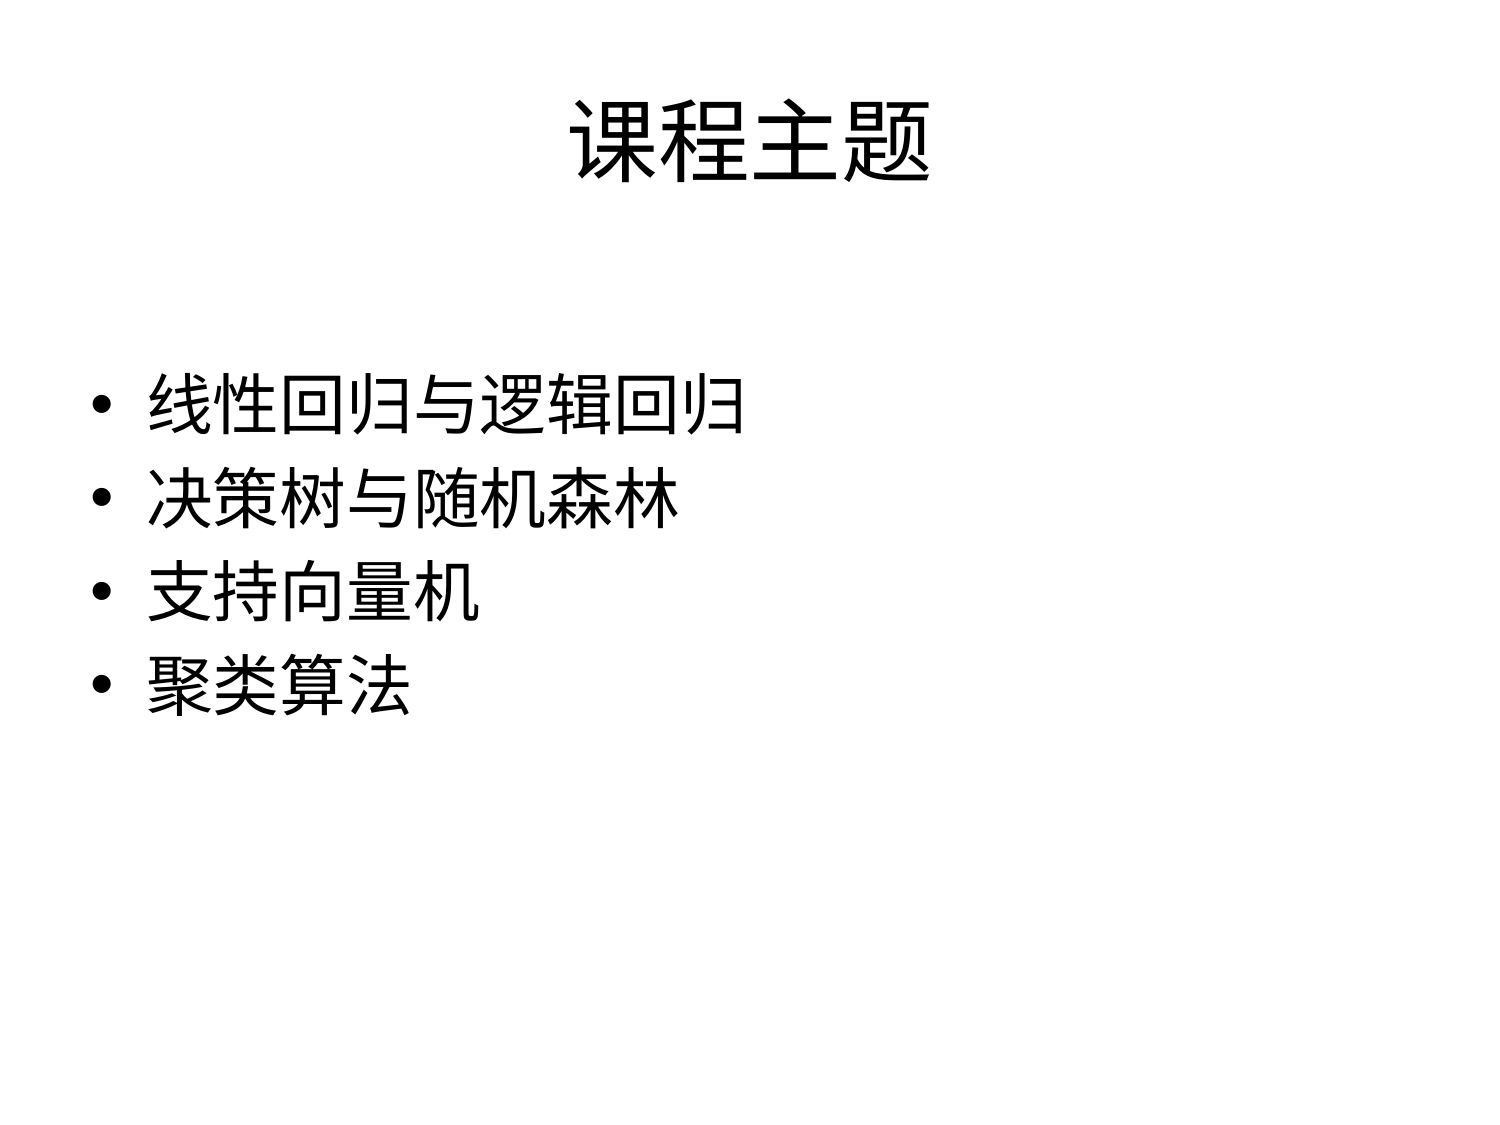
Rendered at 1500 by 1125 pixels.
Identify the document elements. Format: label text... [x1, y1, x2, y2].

list 线性回归与逻辑回归 决策树与随机森林 支持向量机 聚类算法 [75, 262, 1425, 1005]
title 课程主题 [75, 45, 1425, 233]
